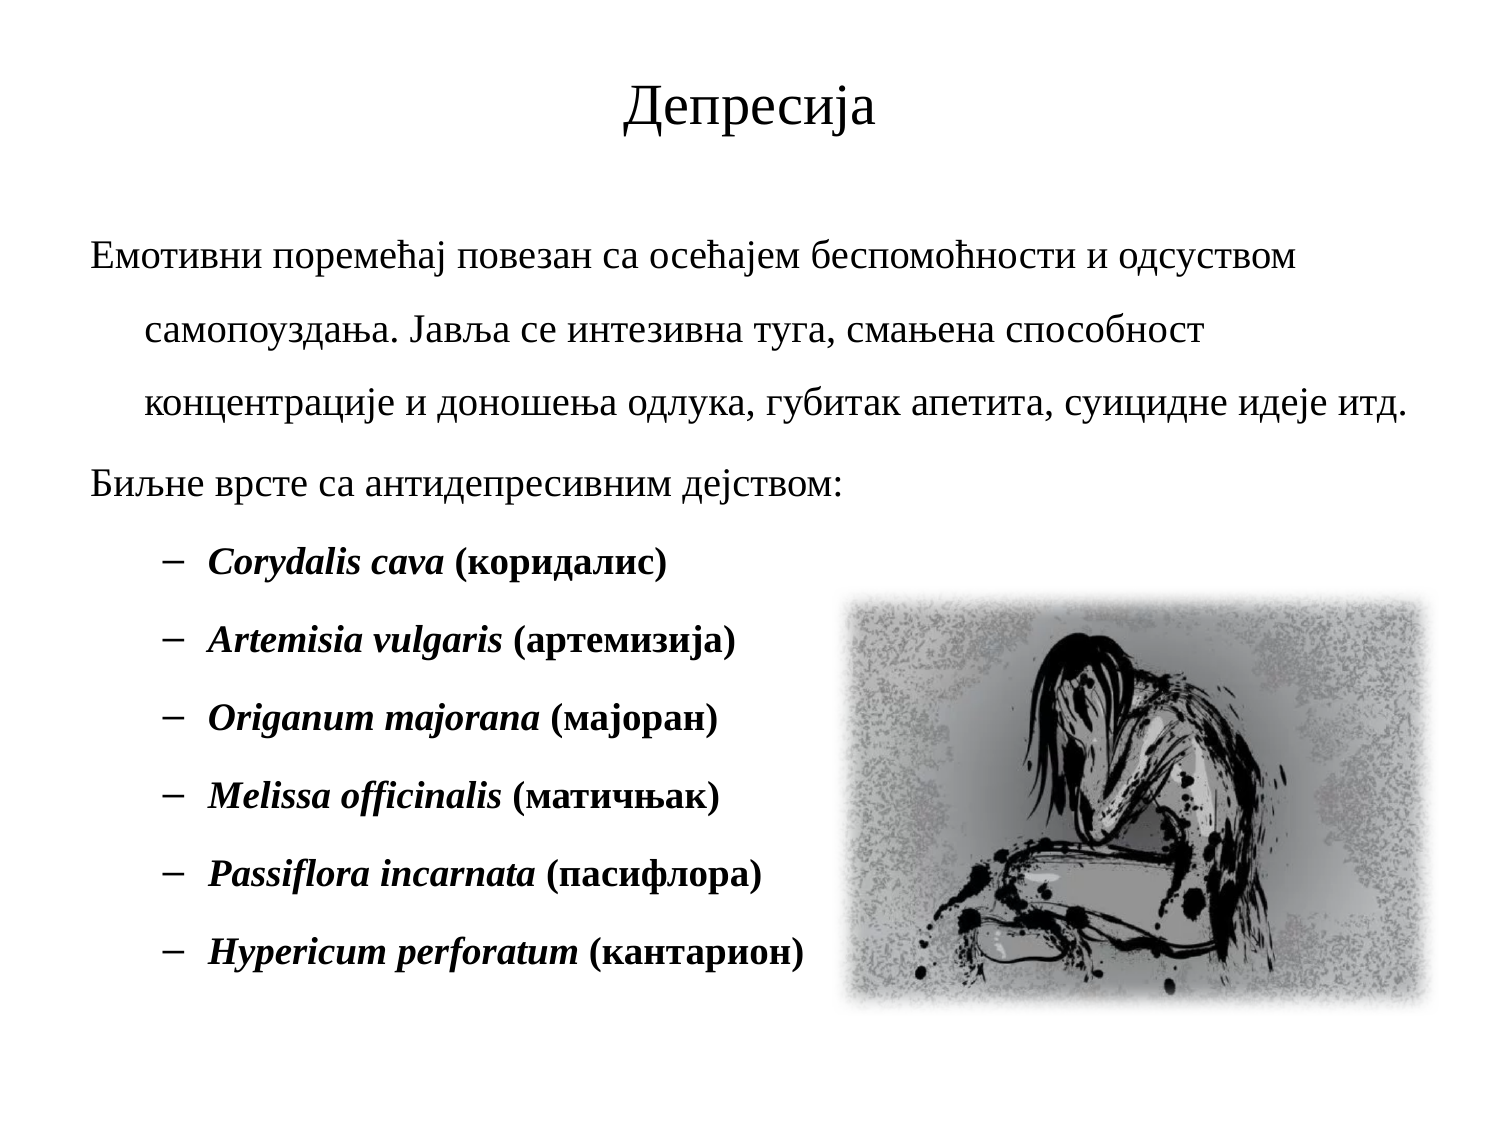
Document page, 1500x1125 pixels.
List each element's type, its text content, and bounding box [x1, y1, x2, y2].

list Емотивни поремећај повезан са осећајем беспомоћности и одсуством самопоуздања. Јавља се интезивна туга, смањена способност концентрације и доношења одлука, губитак апетита, суицидне идеје итд. Биљне врсте са антидепресивним дејством: Corydalis cava (коридалис) Artemisia vulgaris (артемизија) Origanum majorana (мајоран) Melissa officinalis (матичњак) Passiflora incarnata (пасифлора) Hypericum perforatum (кантарион) [75, 196, 1425, 1012]
picture [832, 585, 1439, 1016]
title Депресија [75, 7, 1425, 195]
